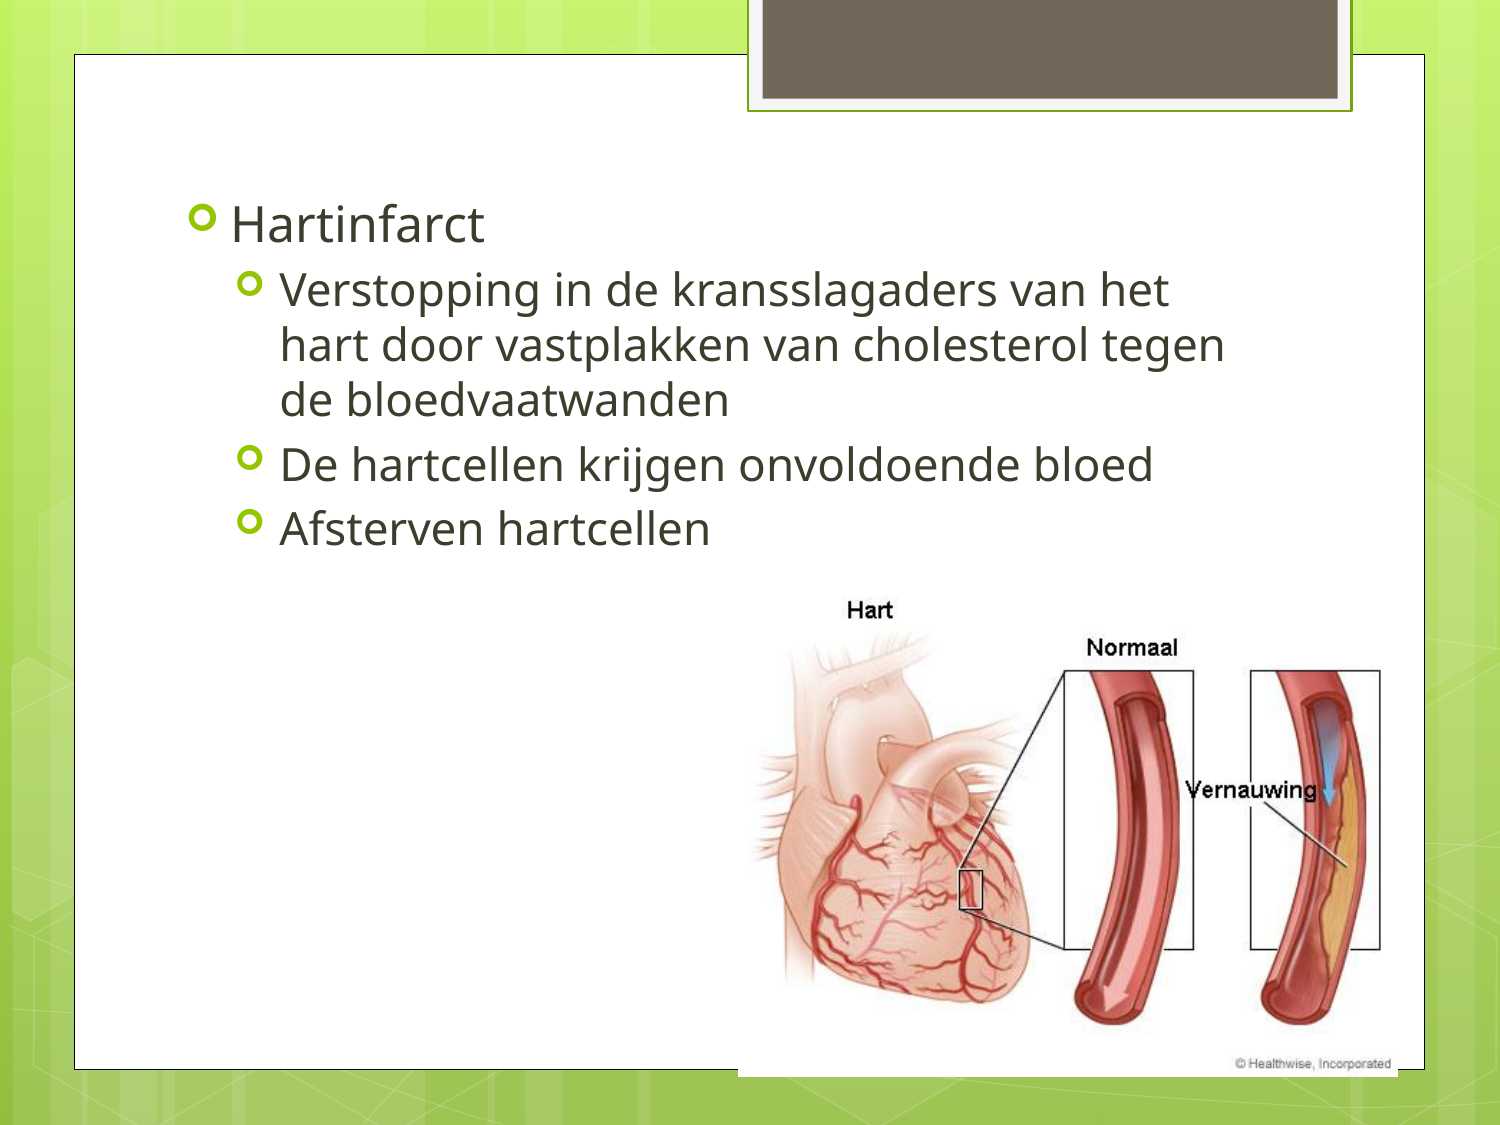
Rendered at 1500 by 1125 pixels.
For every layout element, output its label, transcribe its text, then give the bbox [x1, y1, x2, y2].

picture [737, 574, 1399, 1077]
list Hartinfarct Verstopping in de kransslagaders van het hart door vastplakken van cholesterol tegen de bloedvaatwanden De hartcellen krijgen onvoldoende bloed Afsterven hartcellen [159, 184, 1283, 957]
